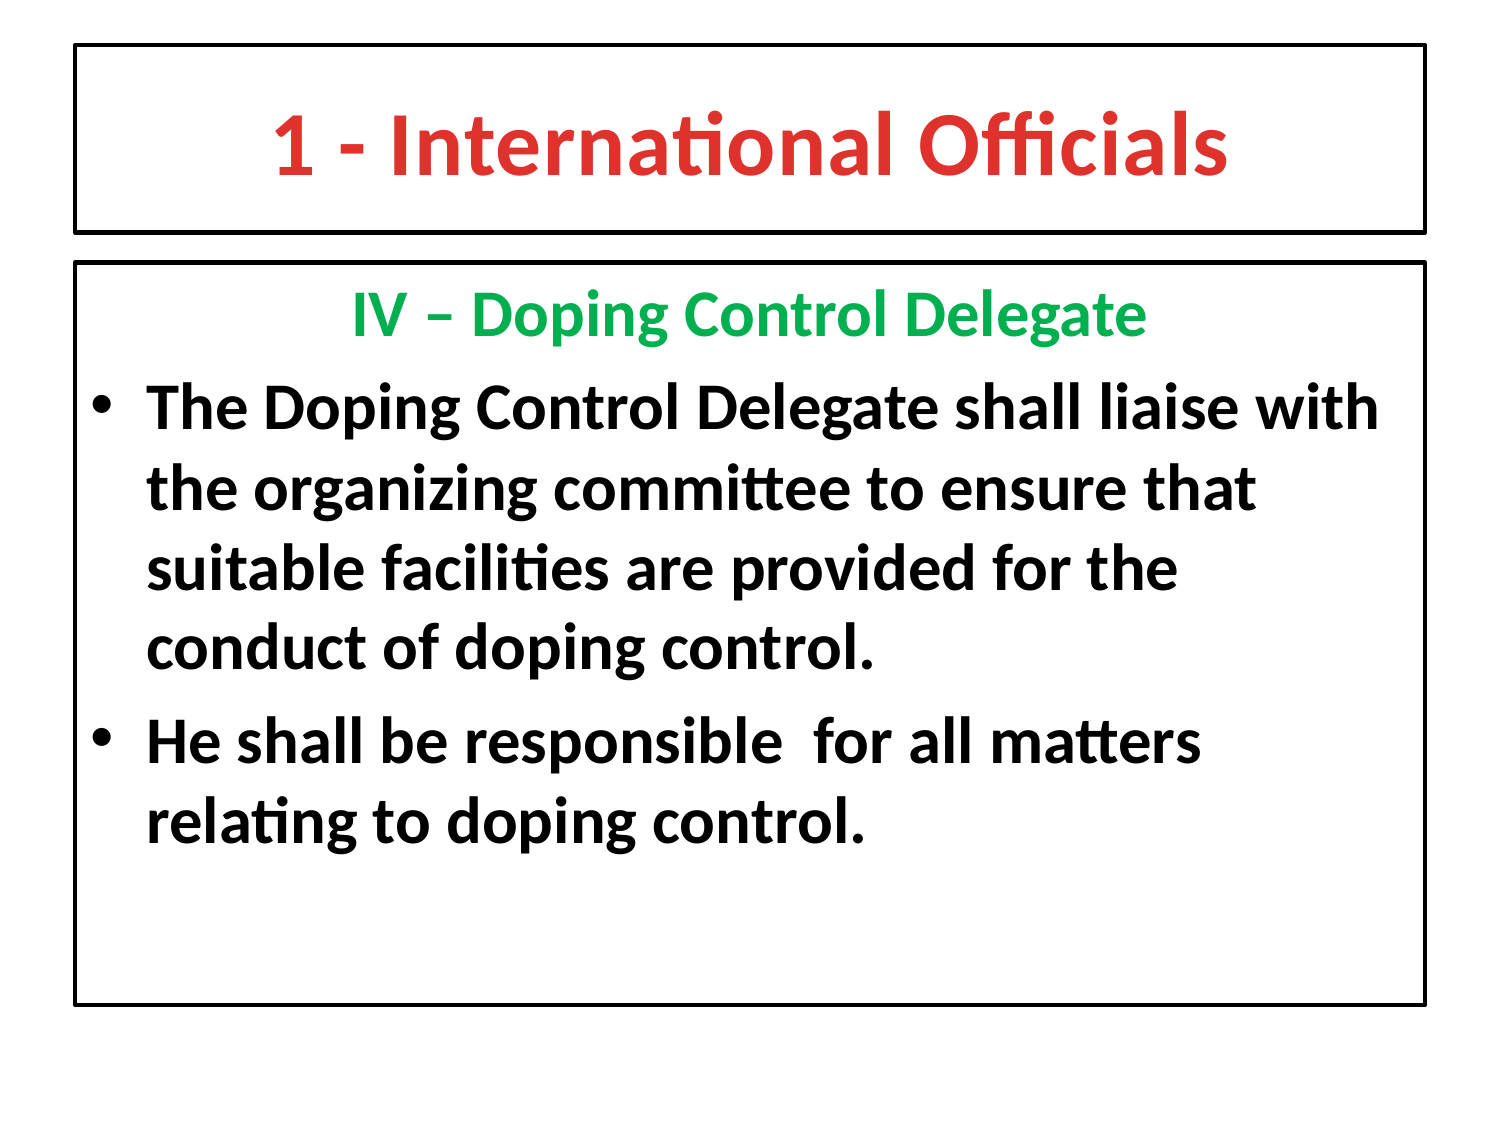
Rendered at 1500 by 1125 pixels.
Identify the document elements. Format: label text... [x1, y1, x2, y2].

title 1 - International Officials [73, 43, 1427, 235]
list IV – Doping Control Delegate The Doping Control Delegate shall liaise with the organizing committee to ensure that suitable facilities are provided for the conduct of doping control. He shall be responsible for all matters relating to doping control. [73, 260, 1427, 1007]
